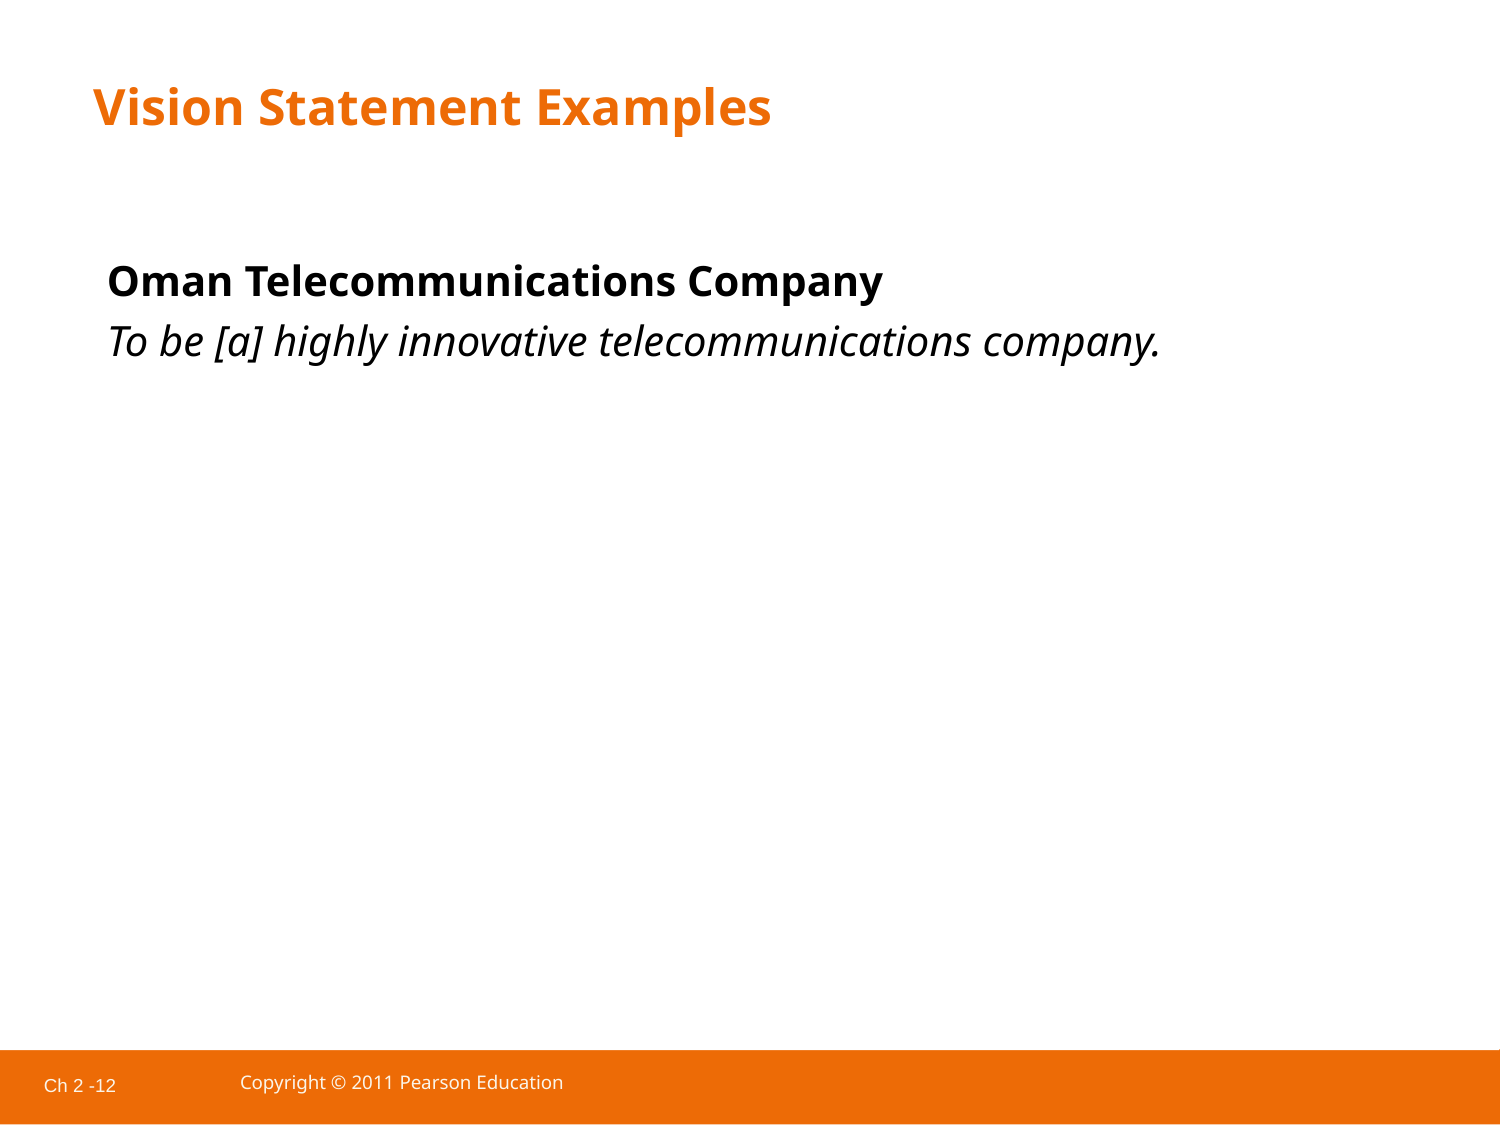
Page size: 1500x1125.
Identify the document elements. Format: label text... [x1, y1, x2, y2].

text_box [0, 1050, 1500, 1125]
text_box Ch 2 -12 [43, 1073, 228, 1097]
picture [1248, 1042, 1500, 1124]
text_box Vision Statement Examples [87, 74, 1378, 136]
list Oman Telecommunications Company To be [a] highly innovative telecommunications company. [99, 236, 1413, 514]
text_box Copyright © 2011 Pearson Education [233, 1070, 697, 1093]
